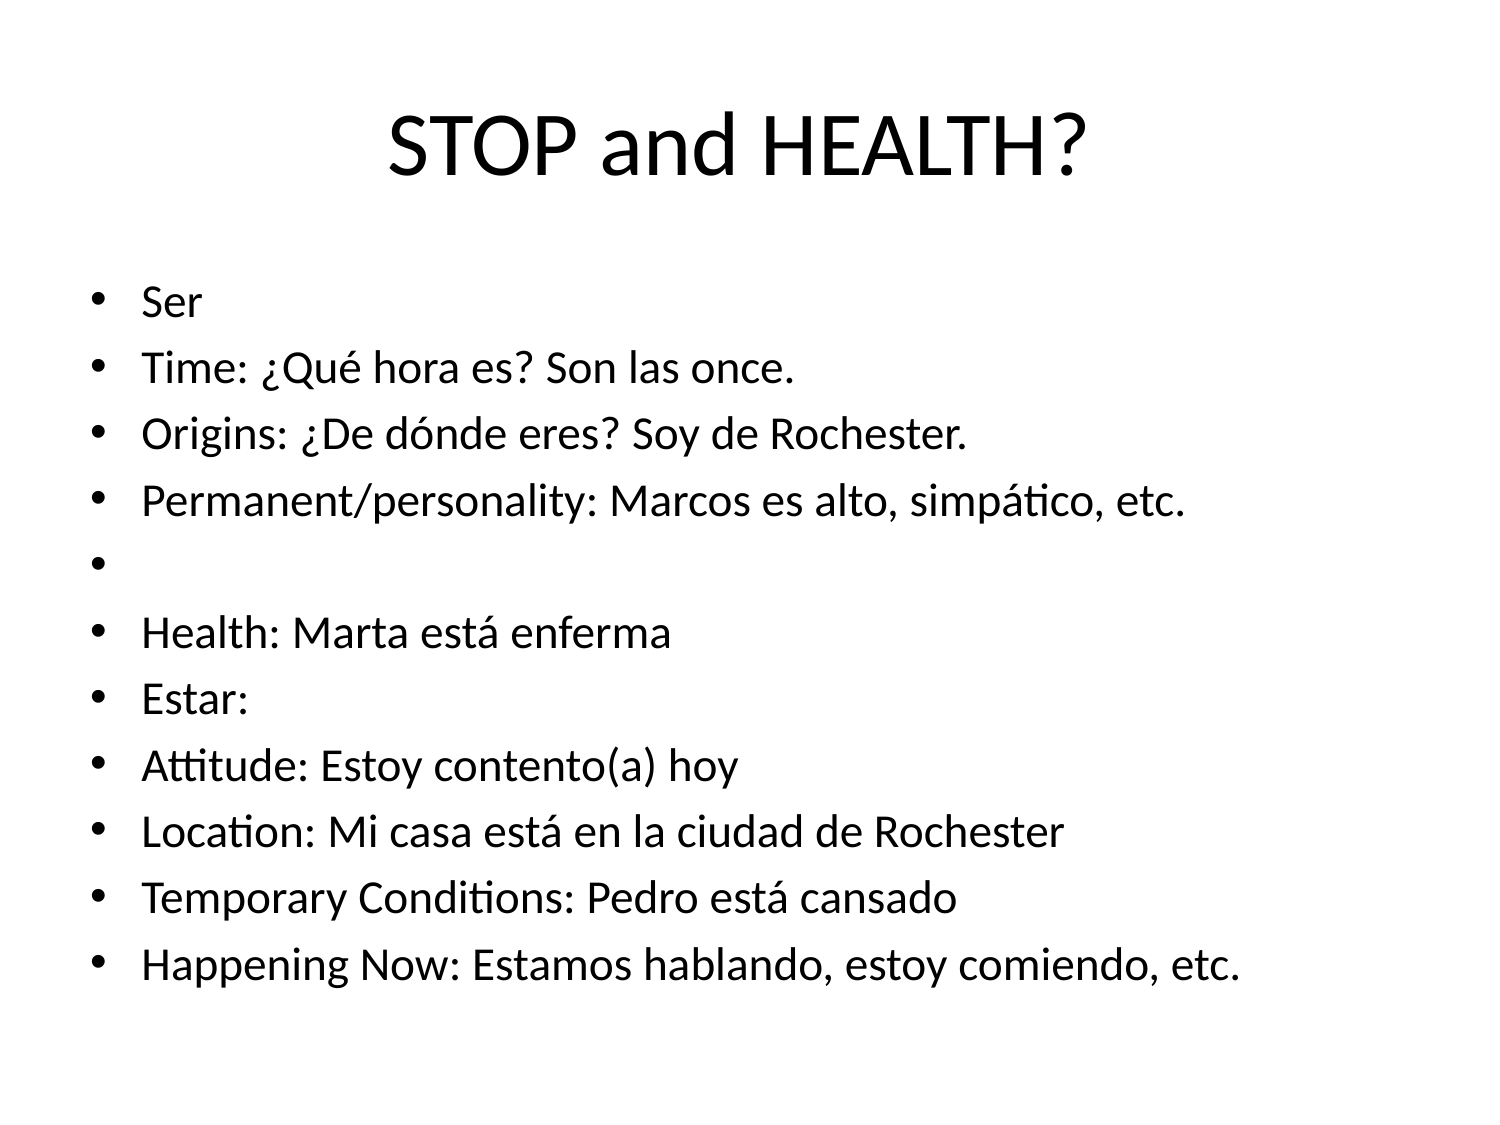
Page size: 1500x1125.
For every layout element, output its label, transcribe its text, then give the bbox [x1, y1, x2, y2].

title STOP and HEALTH? [75, 45, 1425, 233]
list Ser Time: ¿Qué hora es? Son las once. Origins: ¿De dónde eres? Soy de Rochester. Permanent/personality: Marcos es alto, simpático, etc. Health: Marta está enferma Estar: Attitude: Estoy contento(a) hoy Location: Mi casa está en la ciudad de Rochester Temporary Conditions: Pedro está cansado Happening Now: Estamos hablando, estoy comiendo, etc. [75, 262, 1425, 1005]
